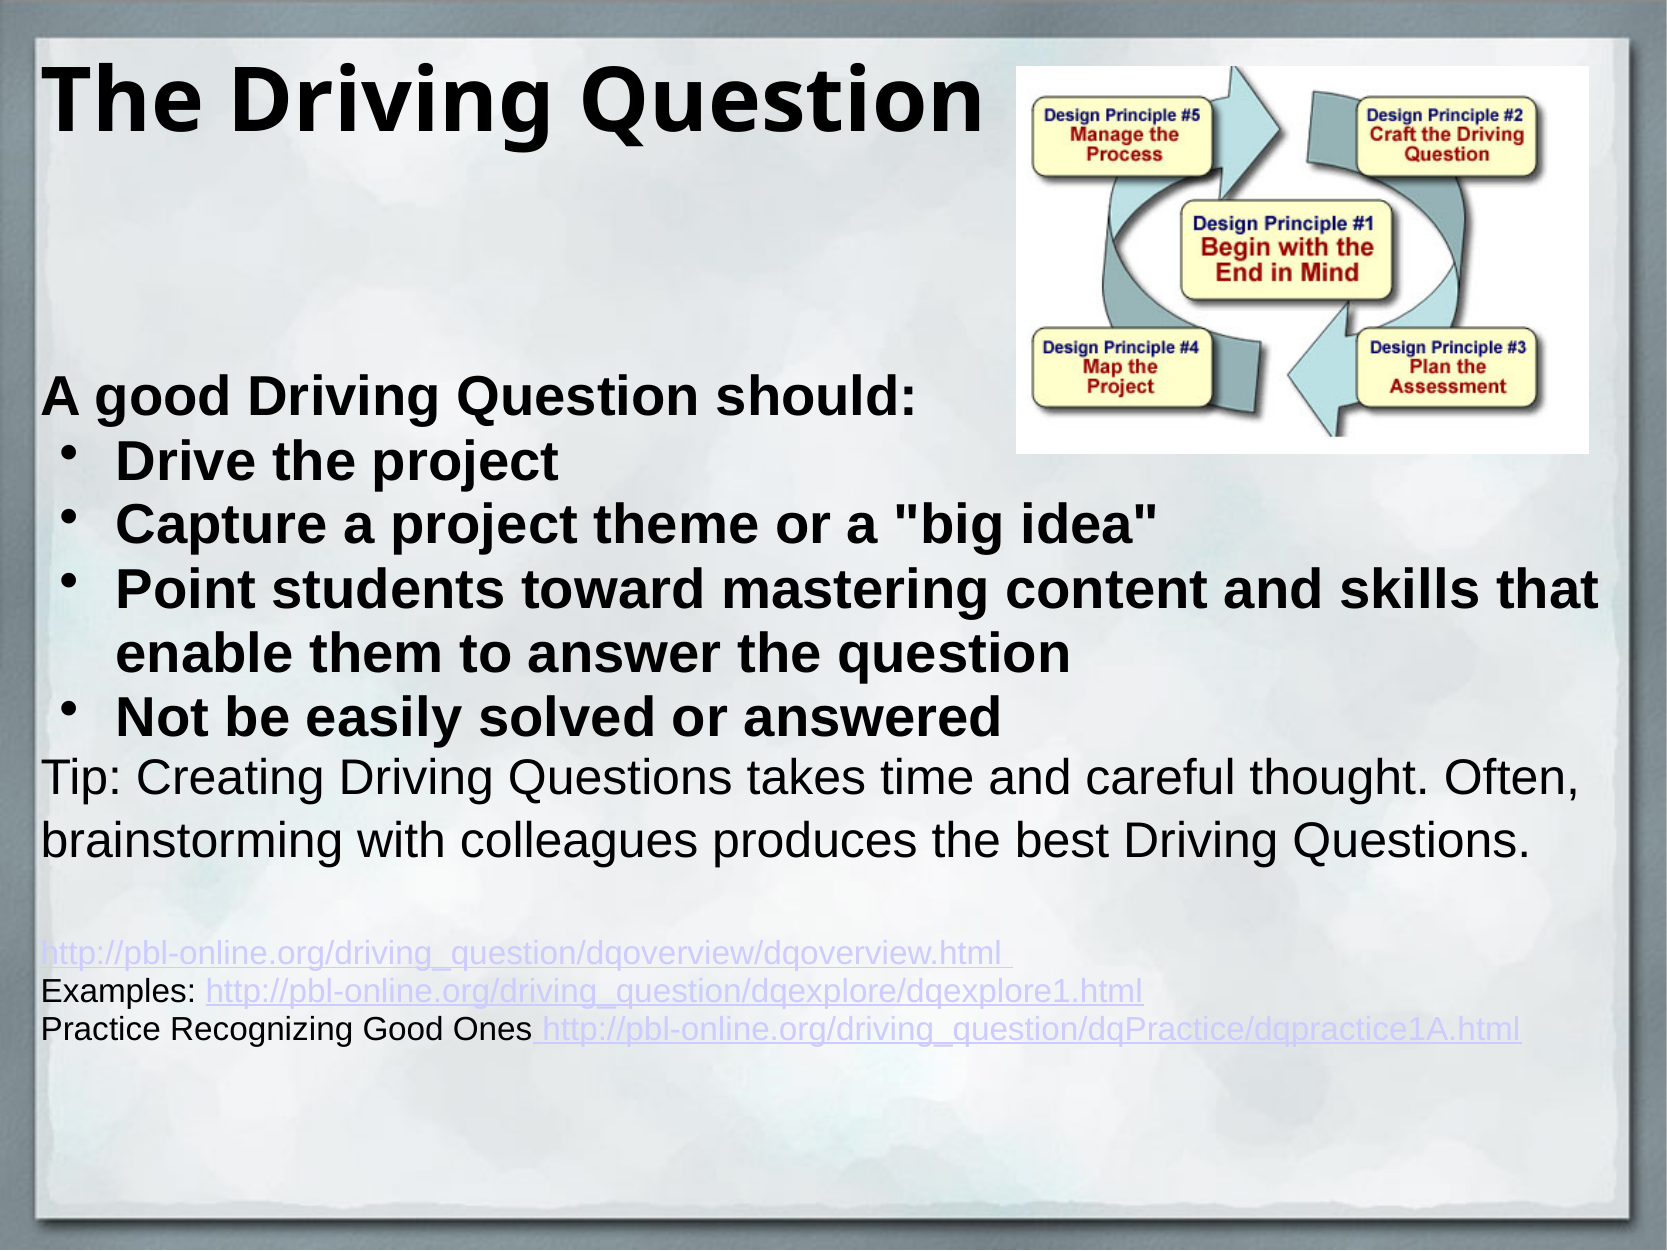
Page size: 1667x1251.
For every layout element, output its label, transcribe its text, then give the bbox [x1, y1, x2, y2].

picture [0, 0, 1667, 1250]
title The Driving Question [40, 50, 1626, 200]
list A good Driving Question should: Drive the project Capture a project theme or a "big idea" Point students toward mastering content and skills that enable them to answer the question Not be easily solved or answered Tip: Creating Driving Questions takes time and careful thought. Often, brainstorming with colleagues produces the best Driving Questions. http://pbl-online.org/driving_question/dqoverview/dqoverview.html Examples: http://pbl-online.org/driving_question/dqexplore/dqexplore1.html Practice Recognizing Good Ones http://pbl-online.org/driving_question/dqPractice/dqpractice1A.html [40, 300, 1626, 1200]
